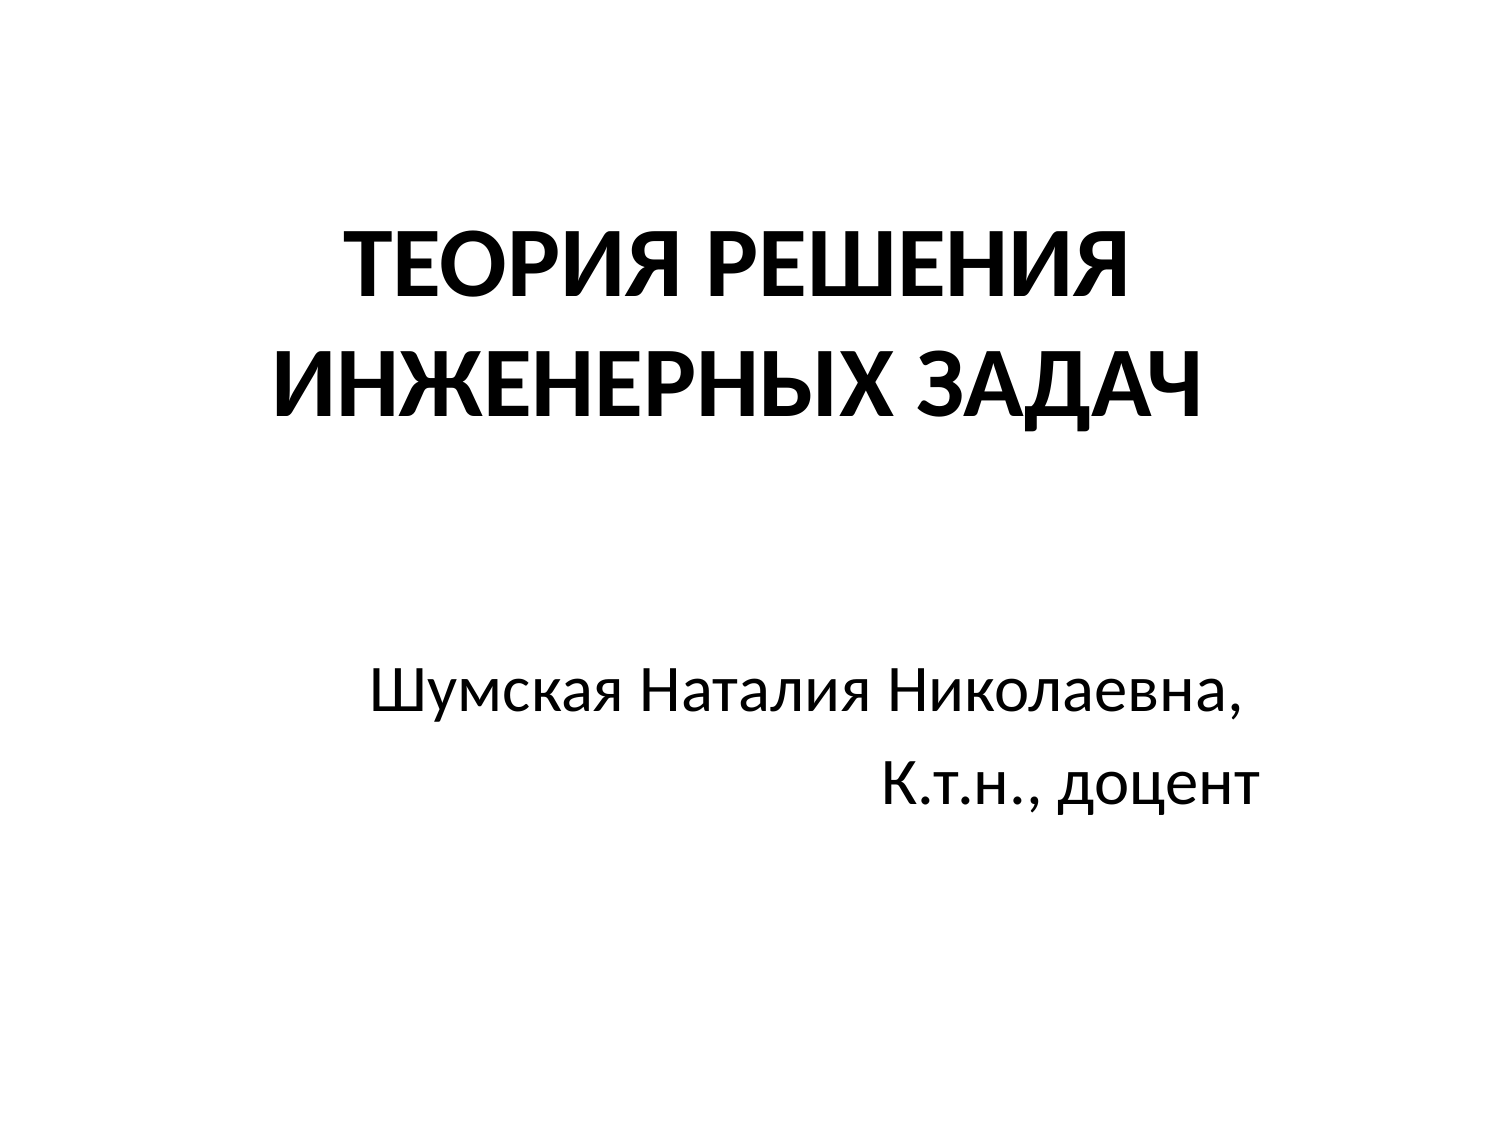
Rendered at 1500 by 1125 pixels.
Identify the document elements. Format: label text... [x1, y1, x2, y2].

subtitle Шумская Наталия Николаевна, К.т.н., доцент [225, 637, 1275, 925]
title ТЕОРИЯ РЕШЕНИЯ ИНЖЕНЕРНЫХ ЗАДАЧ [100, 196, 1376, 438]
